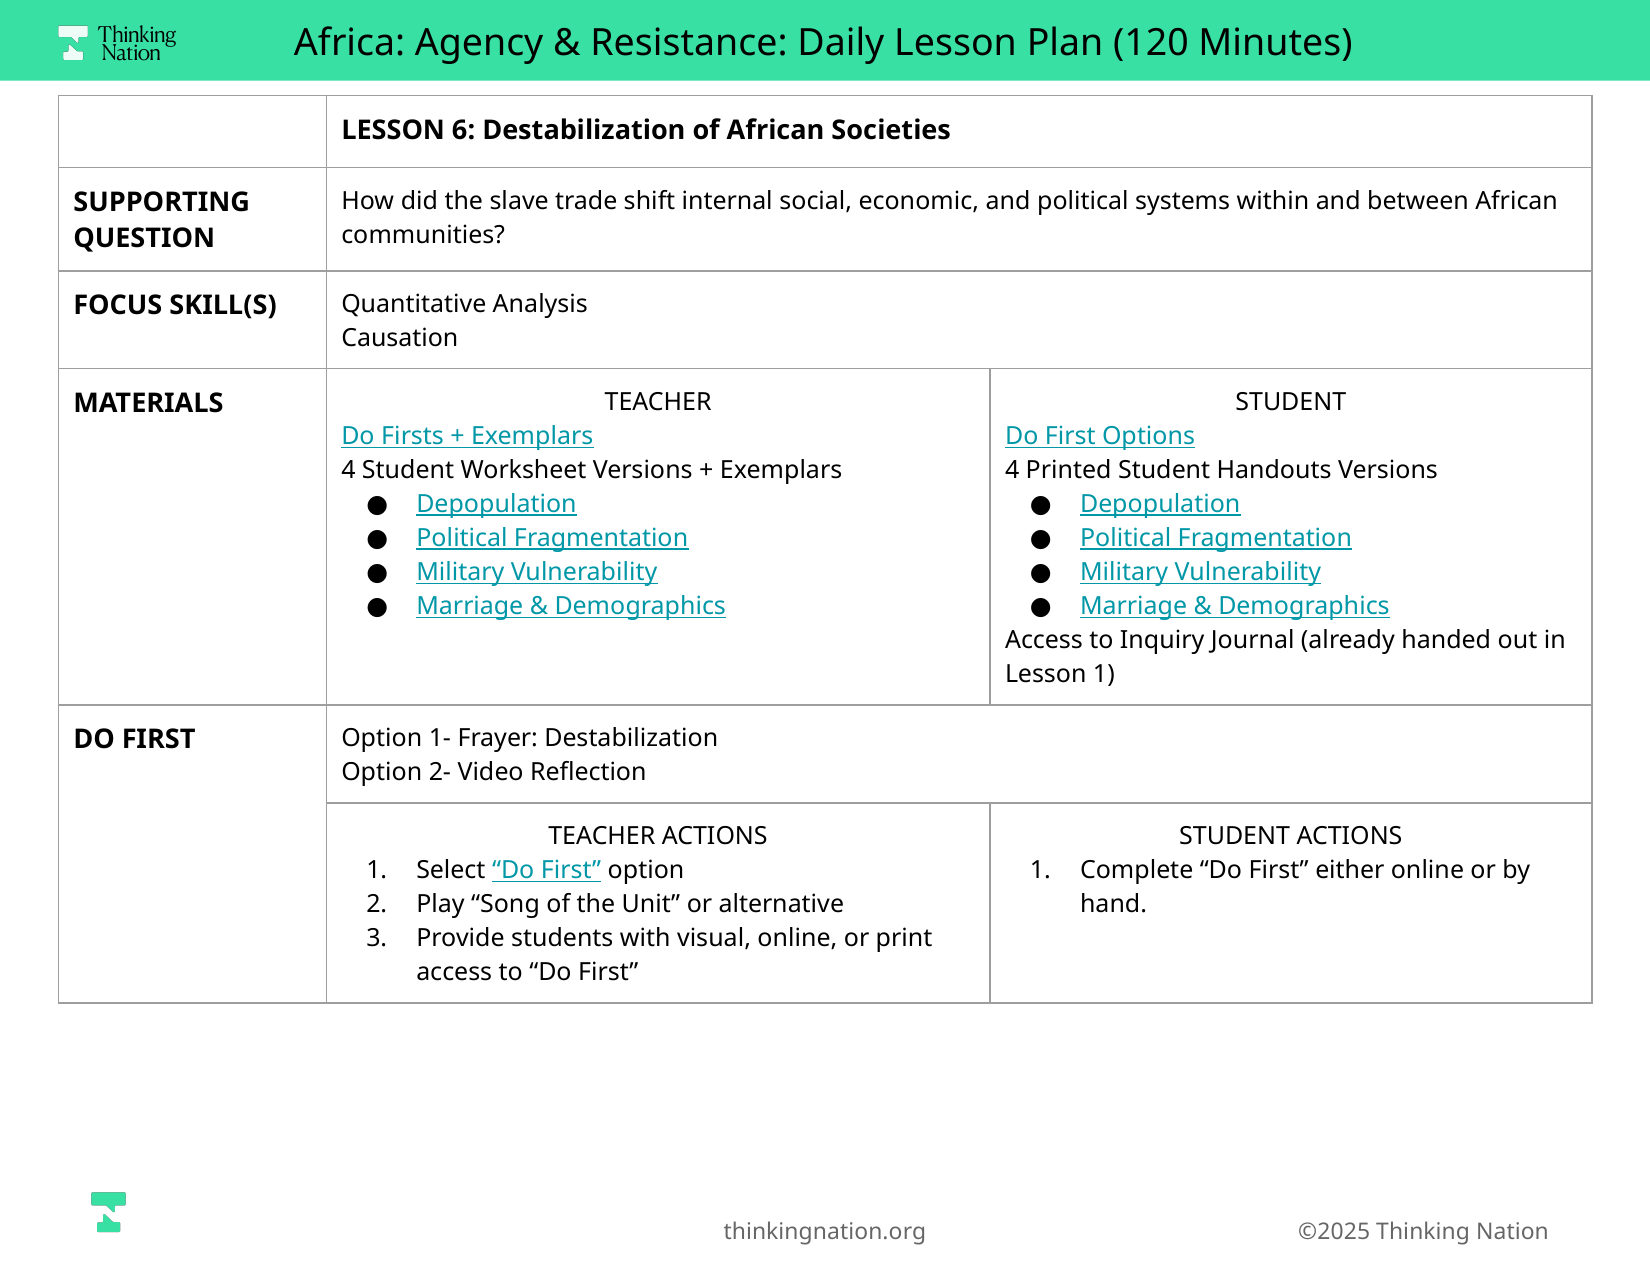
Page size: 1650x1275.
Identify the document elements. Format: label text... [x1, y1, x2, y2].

text_box Africa: Agency & Resistance: Daily Lesson Plan (120 Minutes) [0, 0, 1650, 81]
table_cell FOCUS SKILL(S) [59, 272, 326, 368]
table_cell How did the slave trade shift internal social, economic, and political systems within and between African communities? [327, 168, 1591, 270]
text_box ©2025 Thinking Nation [1174, 1200, 1566, 1240]
text_box thinkingnation.org [629, 1200, 1021, 1240]
table_cell Quantitative Analysis Causation [327, 272, 1591, 368]
table_cell Option 1- Frayer: Destabilization Option 2- Video Reflection [327, 706, 1591, 802]
table_cell TEACHER Do Firsts + Exemplars 4 Student Worksheet Versions + Exemplars Depopulation Political Fragmentation Military Vulnerability Marriage & Demographics [327, 369, 989, 704]
picture [45, 14, 180, 85]
table_cell STUDENT Do First Options 4 Printed Student Handouts Versions Depopulation Political Fragmentation Military Vulnerability Marriage & Demographics Access to Inquiry Journal (already handed out in Lesson 1) [991, 369, 1591, 704]
table_header LESSON 6: Destabilization of African Societies [327, 96, 1591, 167]
table_cell SUPPORTING QUESTION [59, 168, 326, 270]
table_cell TEACHER ACTIONS Select “Do First” option Play “Song of the Unit” or alternative Provide students with visual, online, or print access to “Do First” [327, 804, 989, 1002]
table_cell STUDENT ACTIONS Complete “Do First” either online or by hand. [991, 804, 1591, 1002]
table_cell DO FIRST [59, 706, 326, 1002]
table_cell MATERIALS [59, 369, 326, 704]
table_header [59, 96, 326, 167]
picture [80, 1184, 136, 1240]
